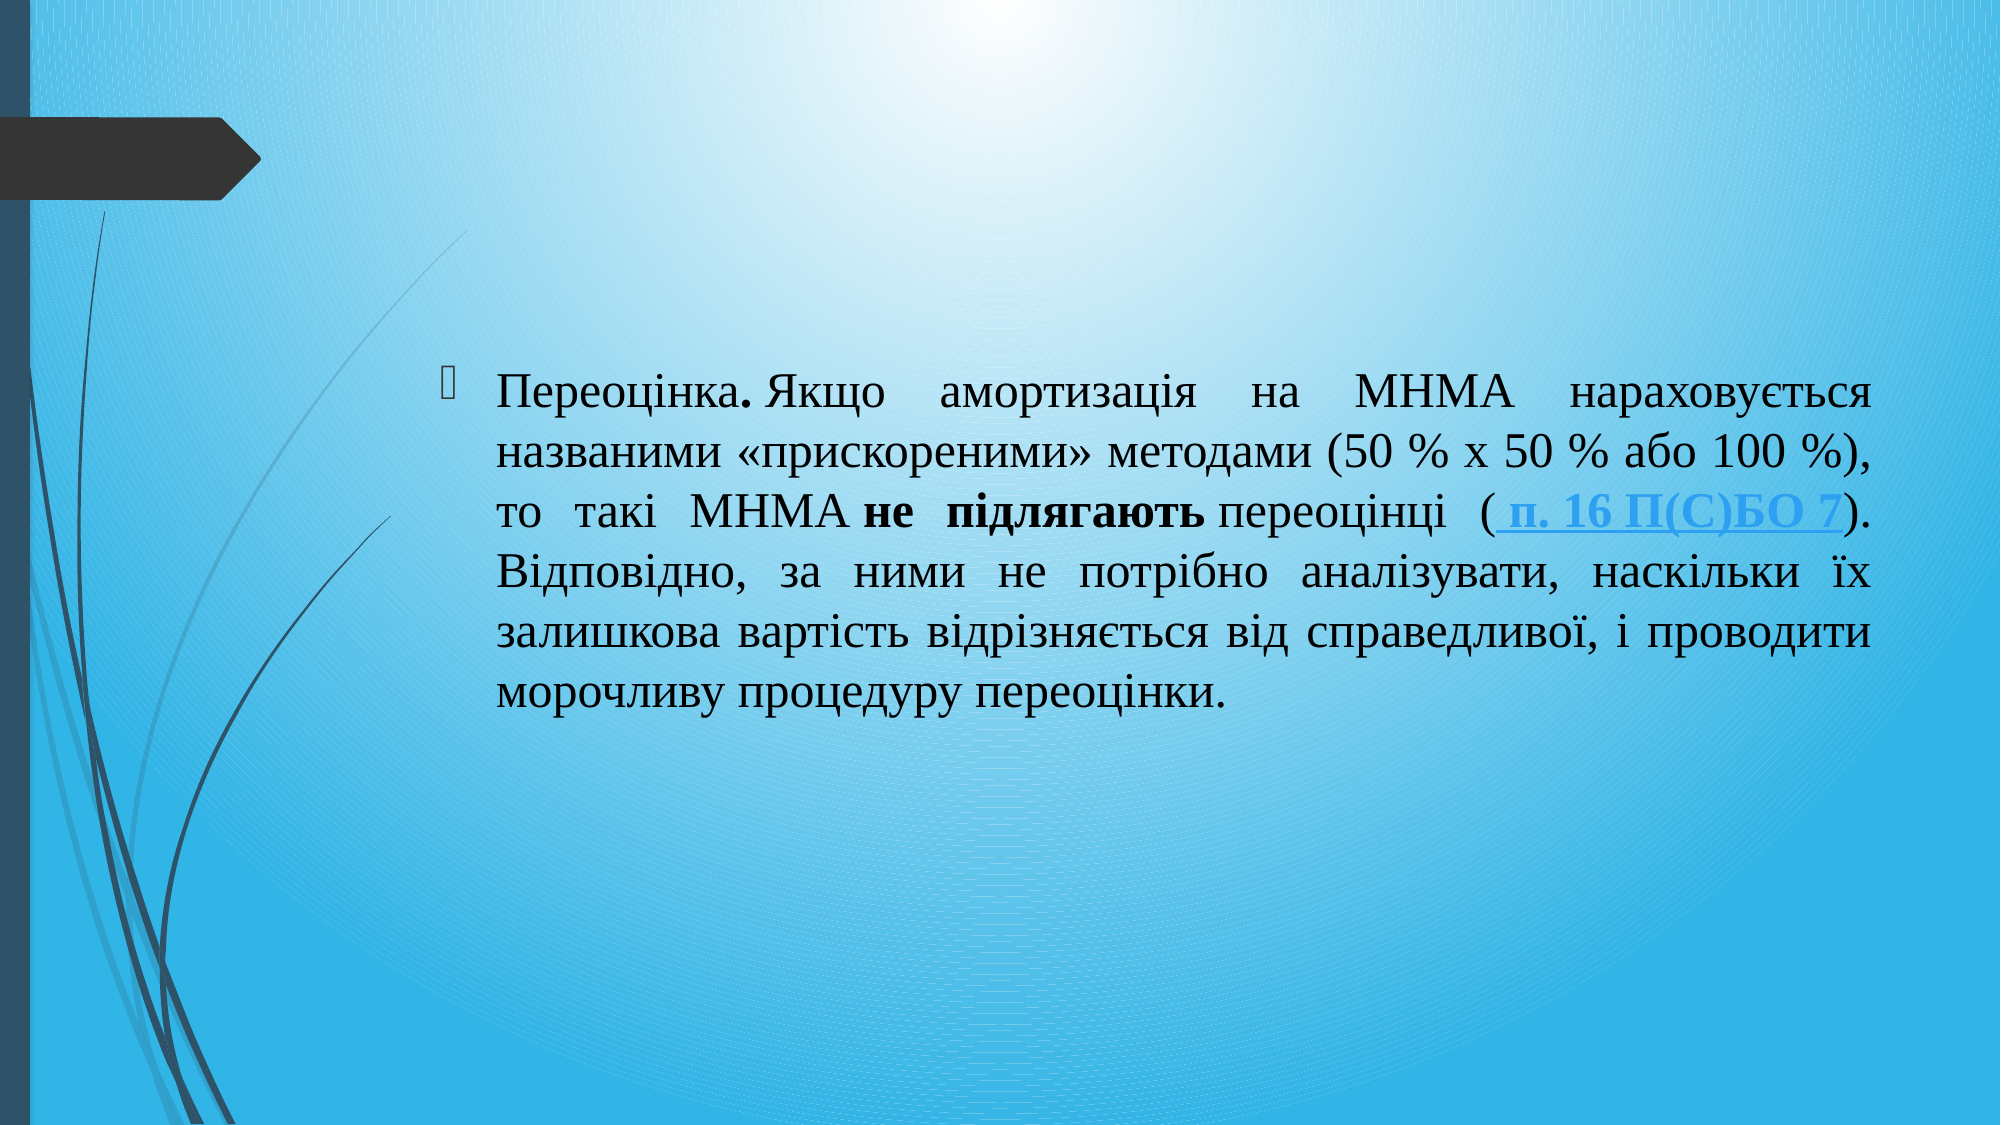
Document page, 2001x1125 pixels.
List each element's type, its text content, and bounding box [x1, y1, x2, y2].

list Переоцінка. Якщо амортизація на МНМА нараховується названими «прискореними» методами (50 % х 50 % або 100 %), то такі МНМА не підлягають переоцінці ( п. 16 П(С)БО 7). Відповідно, за ними не потрібно аналізувати, наскільки їх залишкова вартість відрізняється від справедливої, і проводити морочливу процедуру переоцінки. [424, 350, 1888, 970]
